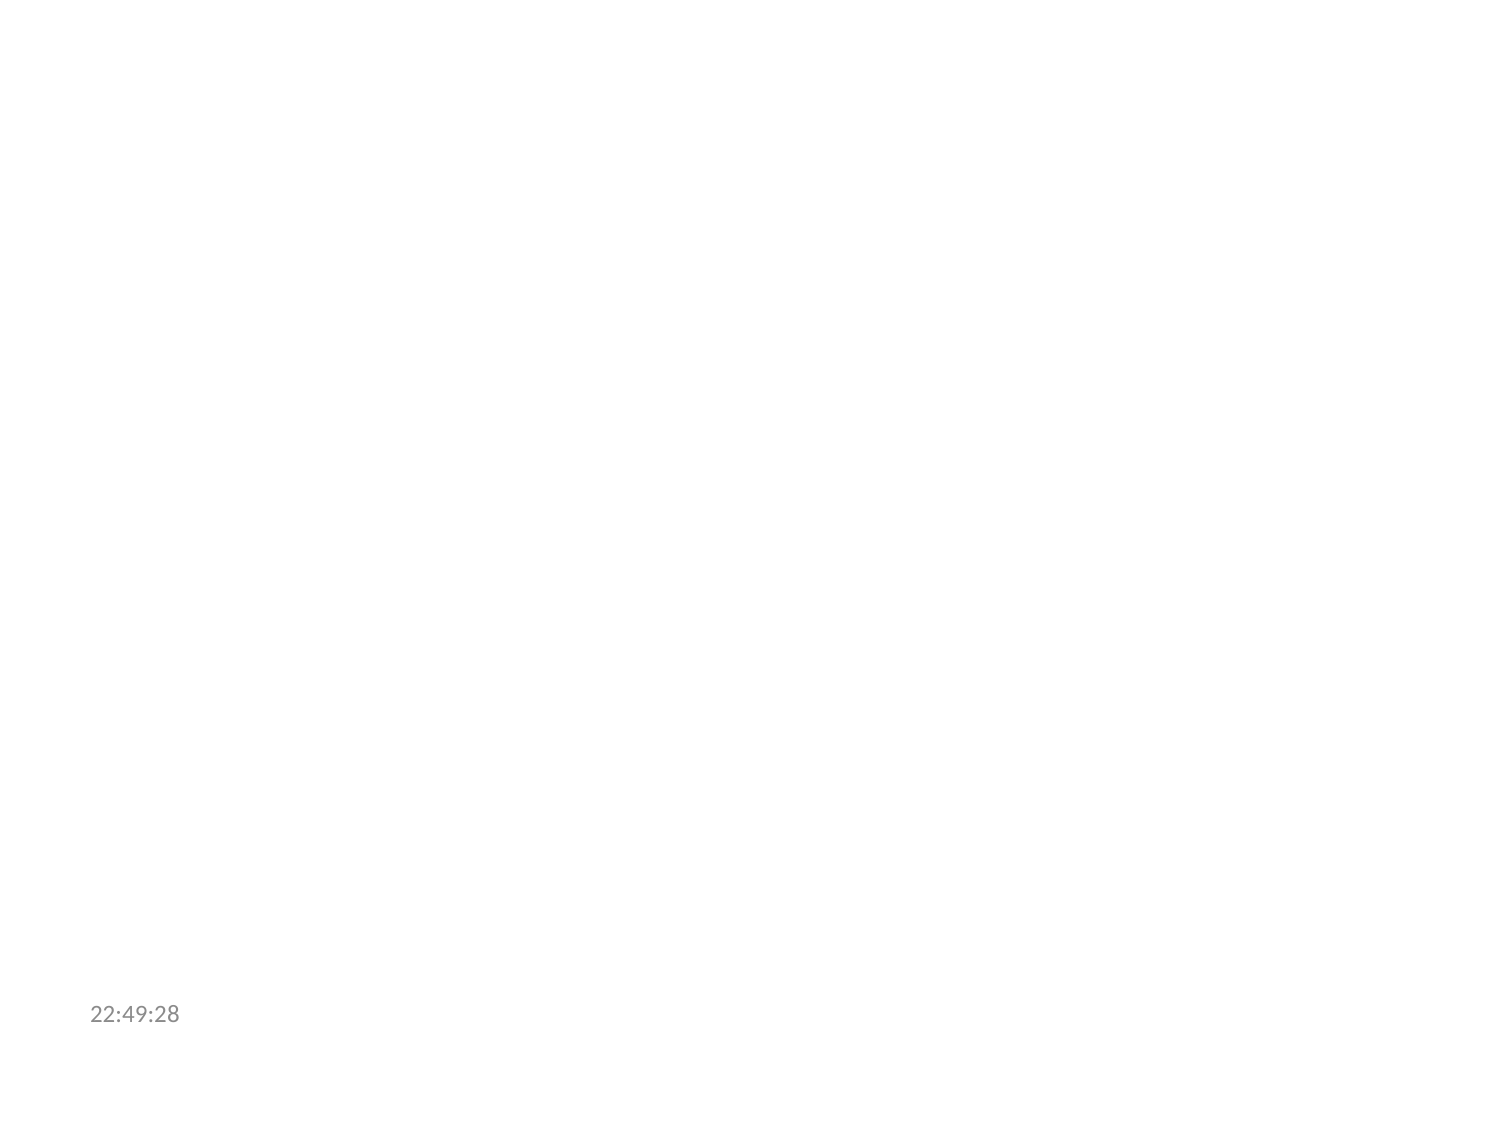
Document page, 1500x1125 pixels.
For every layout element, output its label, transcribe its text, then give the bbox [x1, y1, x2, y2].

text_box 15:35:09 [75, 982, 425, 1043]
